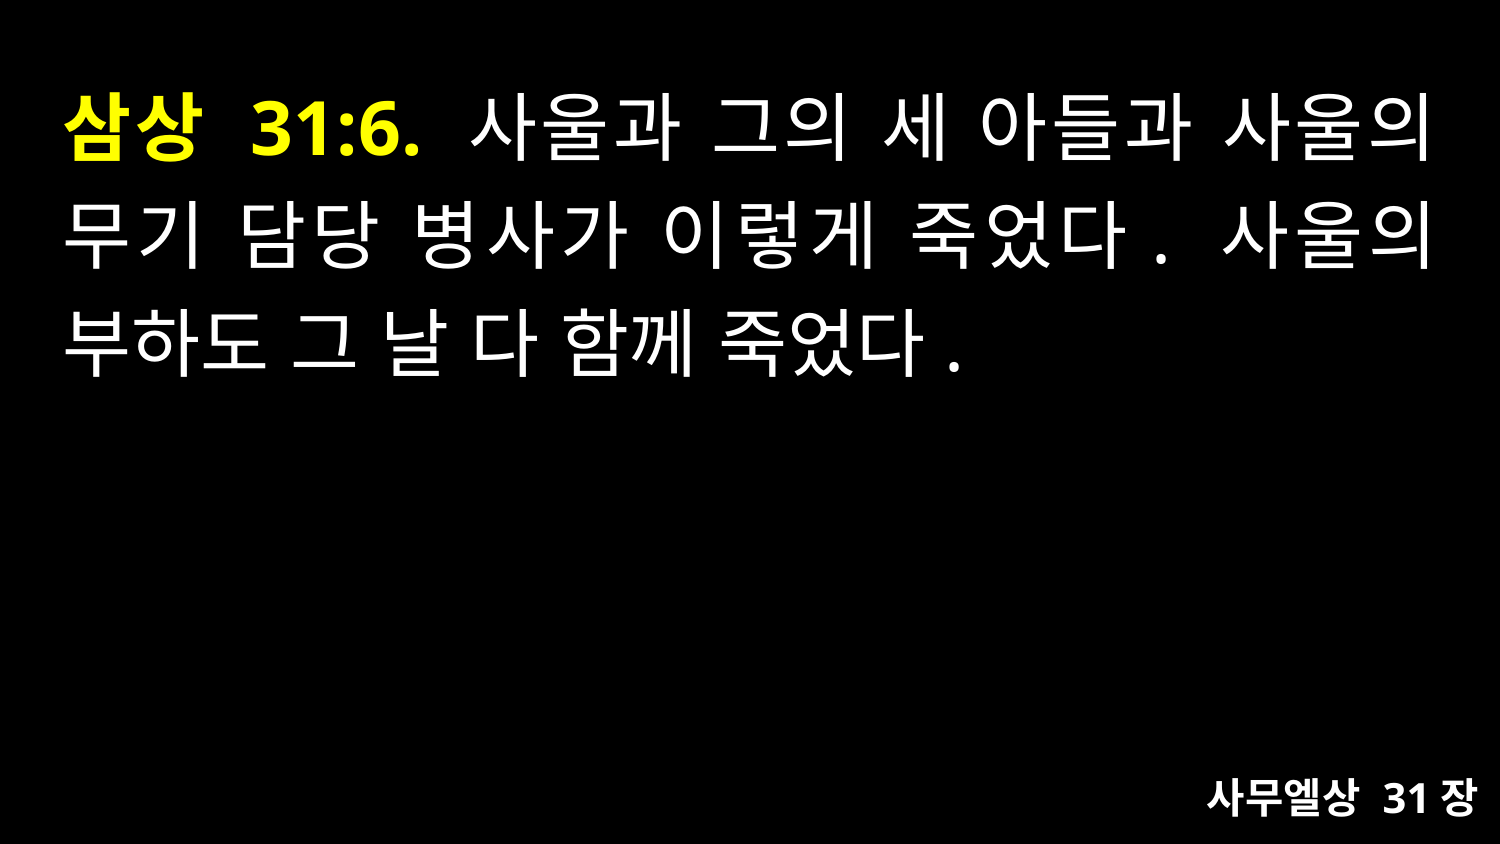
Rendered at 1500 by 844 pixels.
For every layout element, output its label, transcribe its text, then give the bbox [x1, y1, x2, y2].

subtitle 사무엘상 31장 [916, 770, 1500, 844]
title 삼상 31:6. 사울과 그의 세 아들과 사울의 무기 담당 병사가 이렇게 죽었다. 사울의 부하도 그 날 다 함께 죽었다. [0, 0, 1500, 844]
